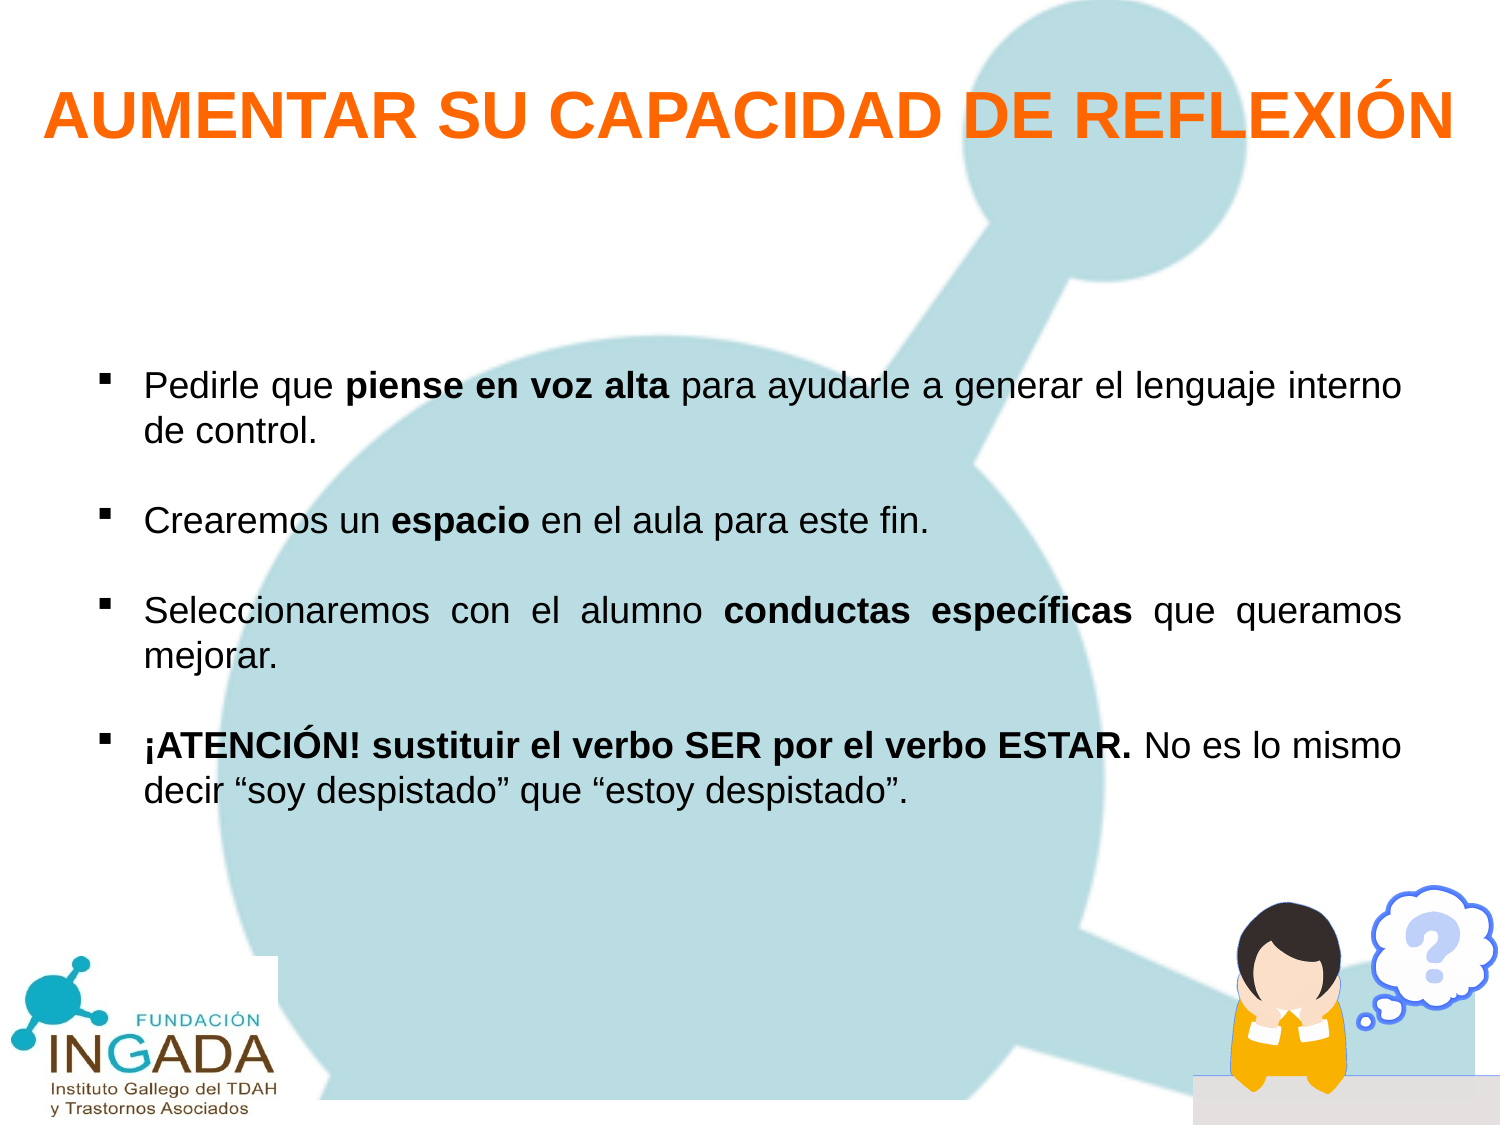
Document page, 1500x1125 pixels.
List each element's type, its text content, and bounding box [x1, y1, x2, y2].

picture [0, 224, 1500, 1125]
text_box AUMENTAR SU CAPACIDAD DE REFLEXIÓN [0, 0, 1500, 224]
text_box Pedirle que piense en voz alta para ayudarle a generar el lenguaje interno de control. Crearemos un espacio en el aula para este fin. Seleccionaremos con el alumno conductas específicas que queramos mejorar. ¡ATENCIÓN! sustituir el verbo SER por el verbo ESTAR. No es lo mismo decir “soy despistado” que “estoy despistado”. [81, 353, 1417, 827]
